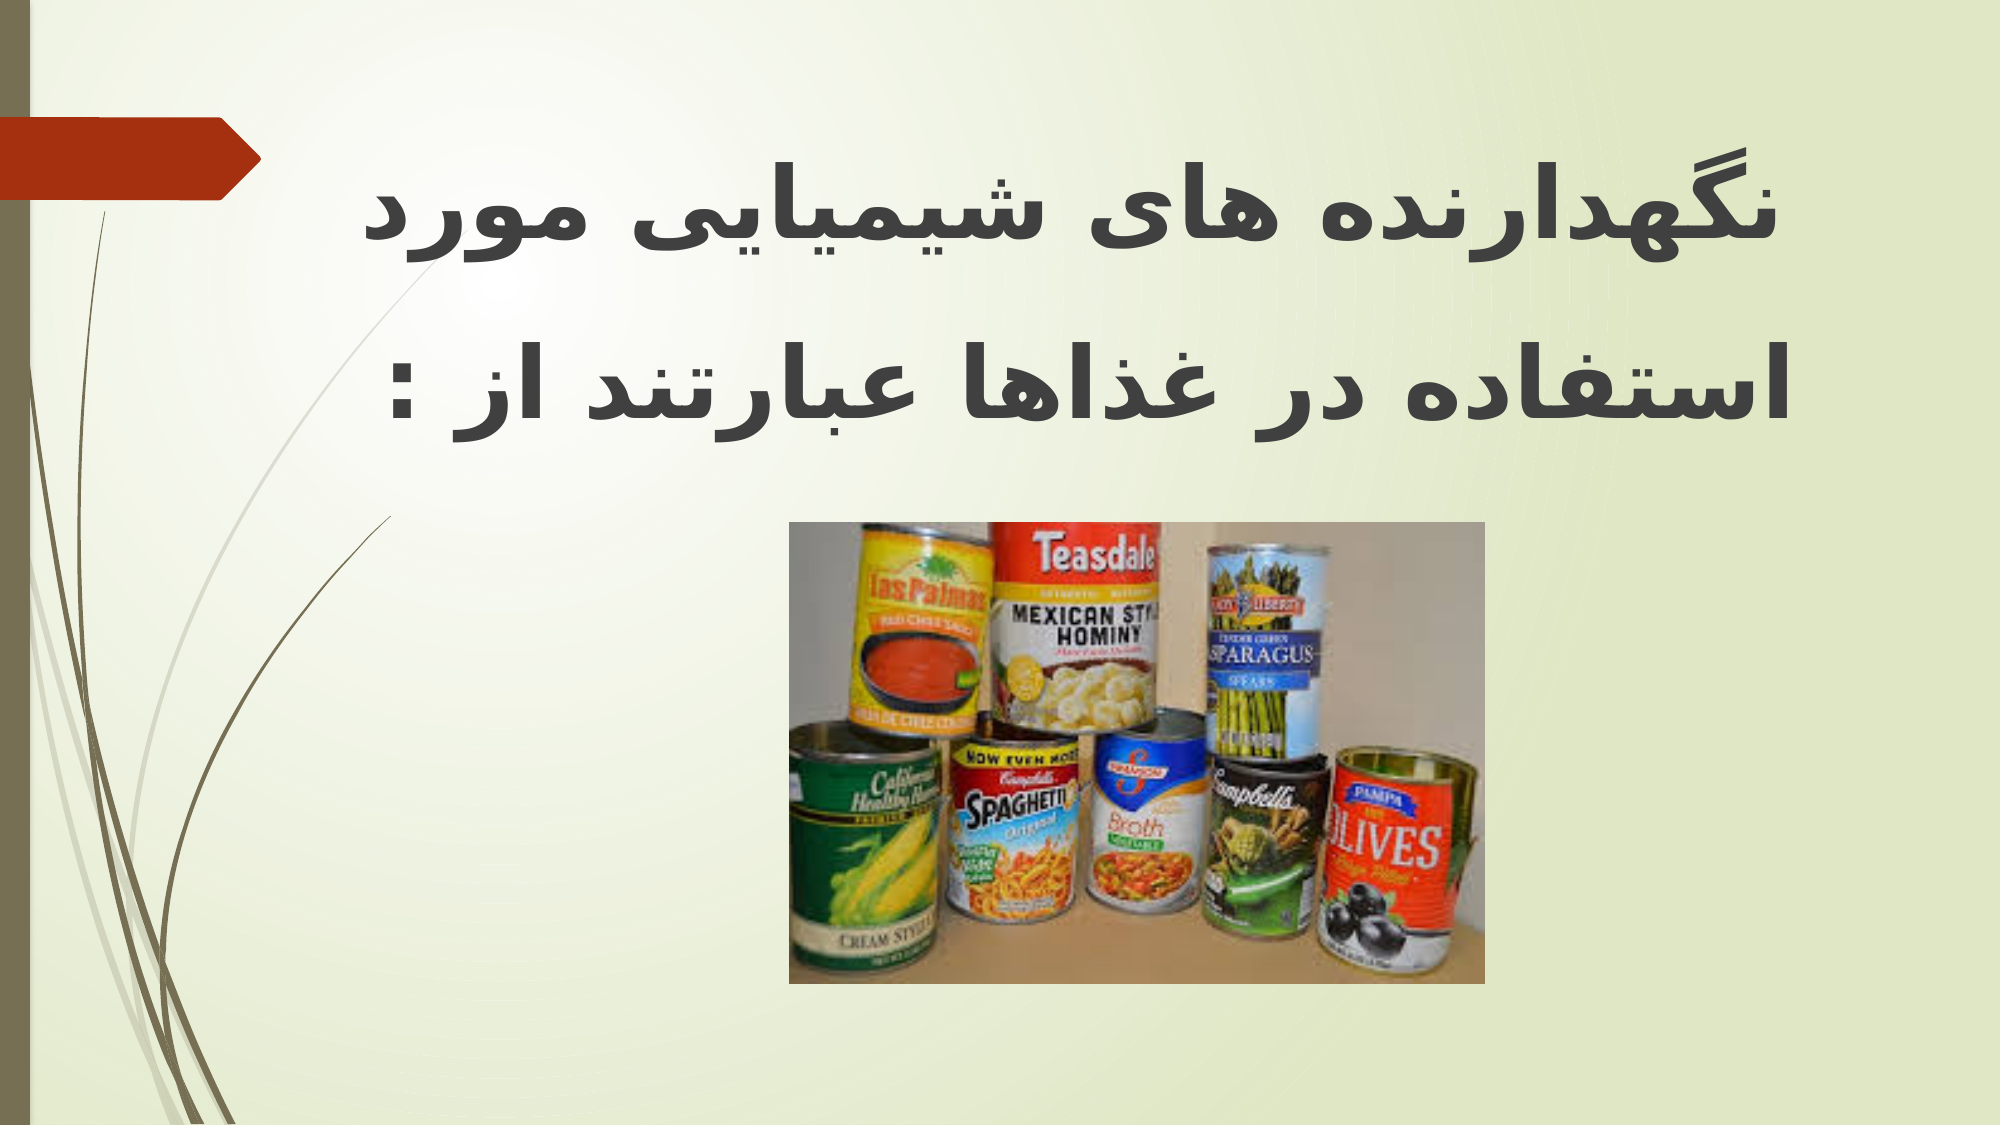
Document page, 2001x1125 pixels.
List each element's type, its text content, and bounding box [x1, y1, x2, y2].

picture [788, 522, 1485, 985]
list نگهدارنده های شیمیایی مورد استفاده در غذاها عبارتند از : [332, 71, 1813, 692]
